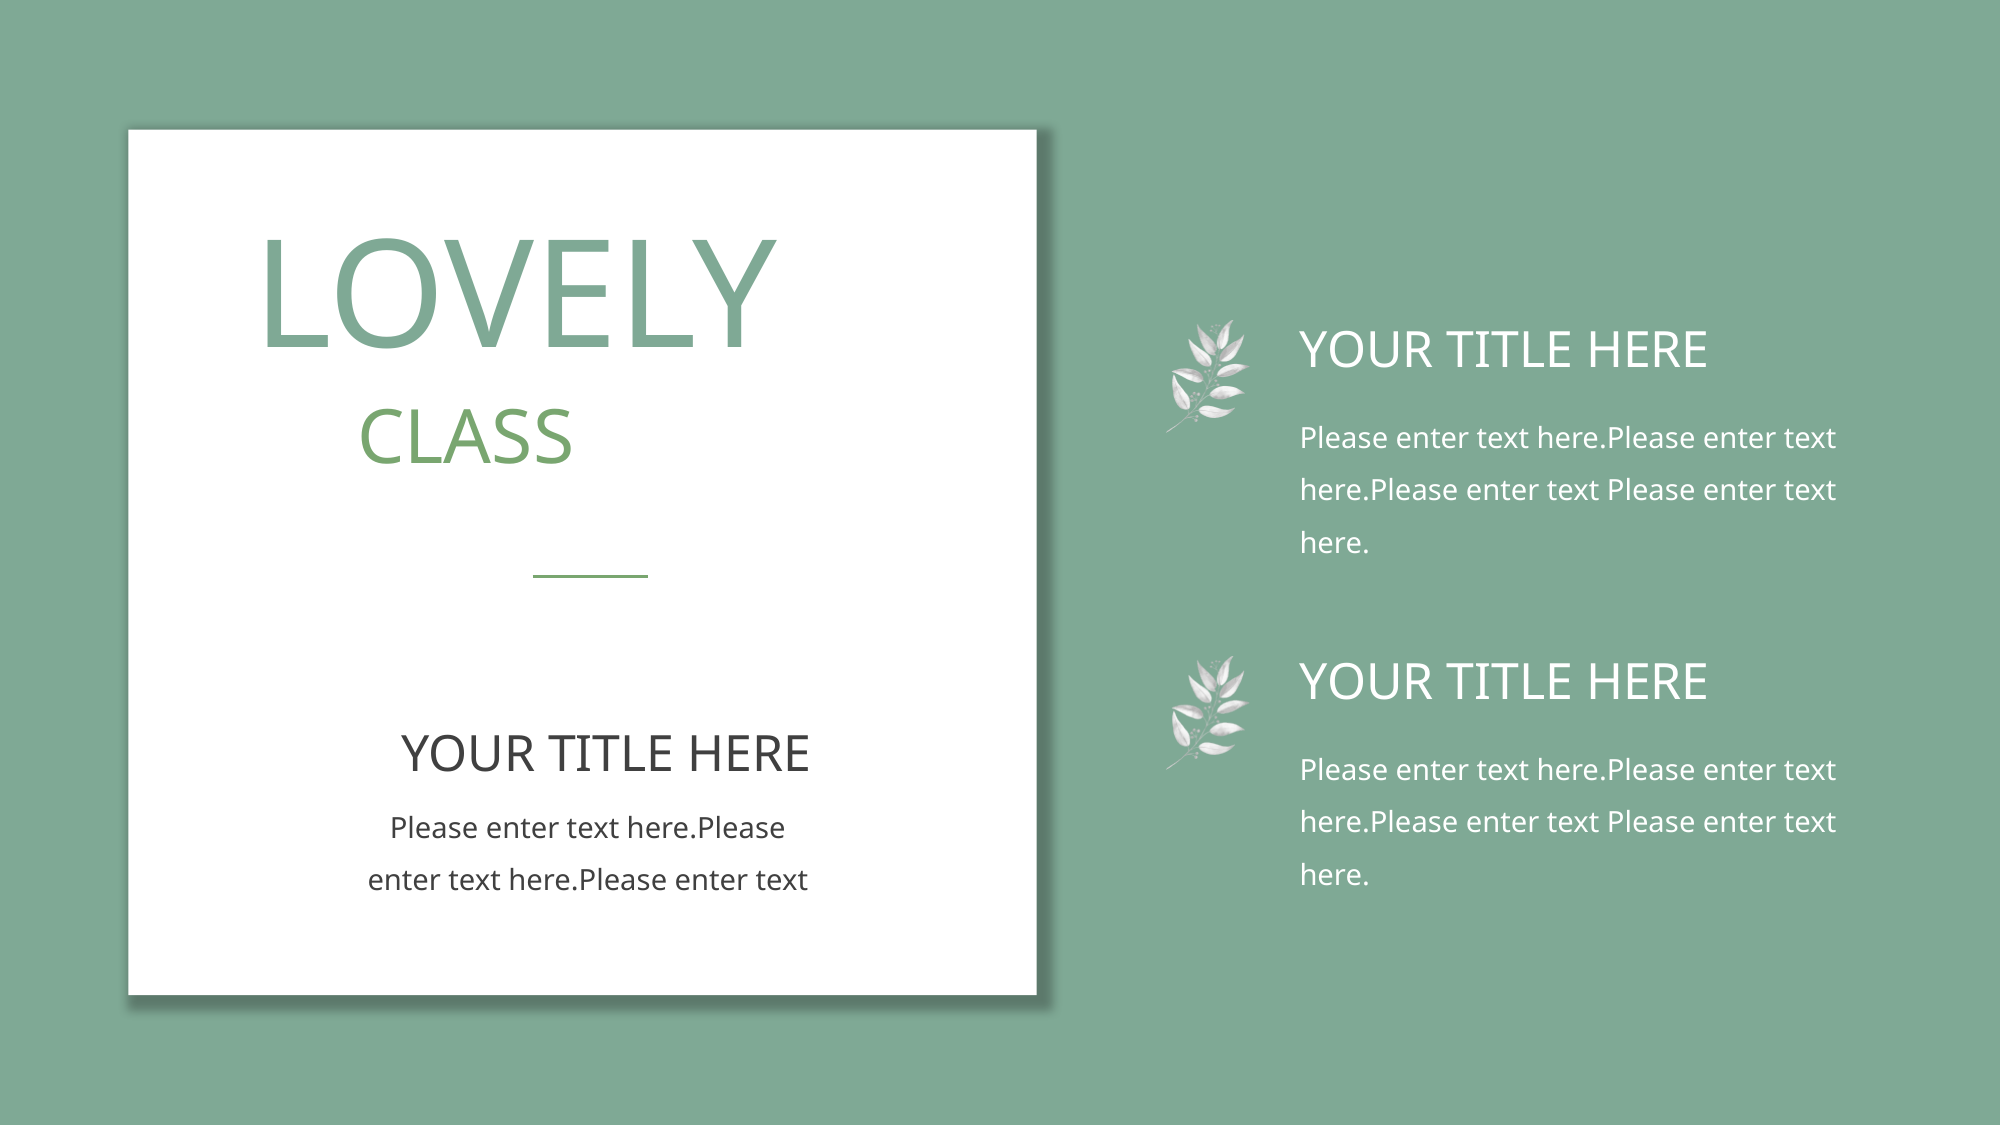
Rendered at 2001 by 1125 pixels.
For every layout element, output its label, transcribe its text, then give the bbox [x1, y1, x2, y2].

text_box YOUR TITLE HERE [1284, 310, 1808, 382]
text_box Please enter text here.Please enter text here.Please enter text Please enter text here. [1284, 394, 1902, 567]
text_box Please enter text here.Please enter text here.Please enter text Please enter text here. [1284, 726, 1902, 899]
text_box YOUR TITLE HERE [1284, 642, 1808, 714]
text_box Please enter text here.Please enter text here.Please enter text [350, 784, 826, 904]
picture [1165, 656, 1251, 772]
text_box YOUR TITLE HERE [386, 713, 909, 785]
picture [1165, 319, 1251, 435]
text_box LOVELY [238, 190, 907, 385]
text_box [127, 129, 1038, 996]
text_box CLASS [342, 381, 803, 487]
